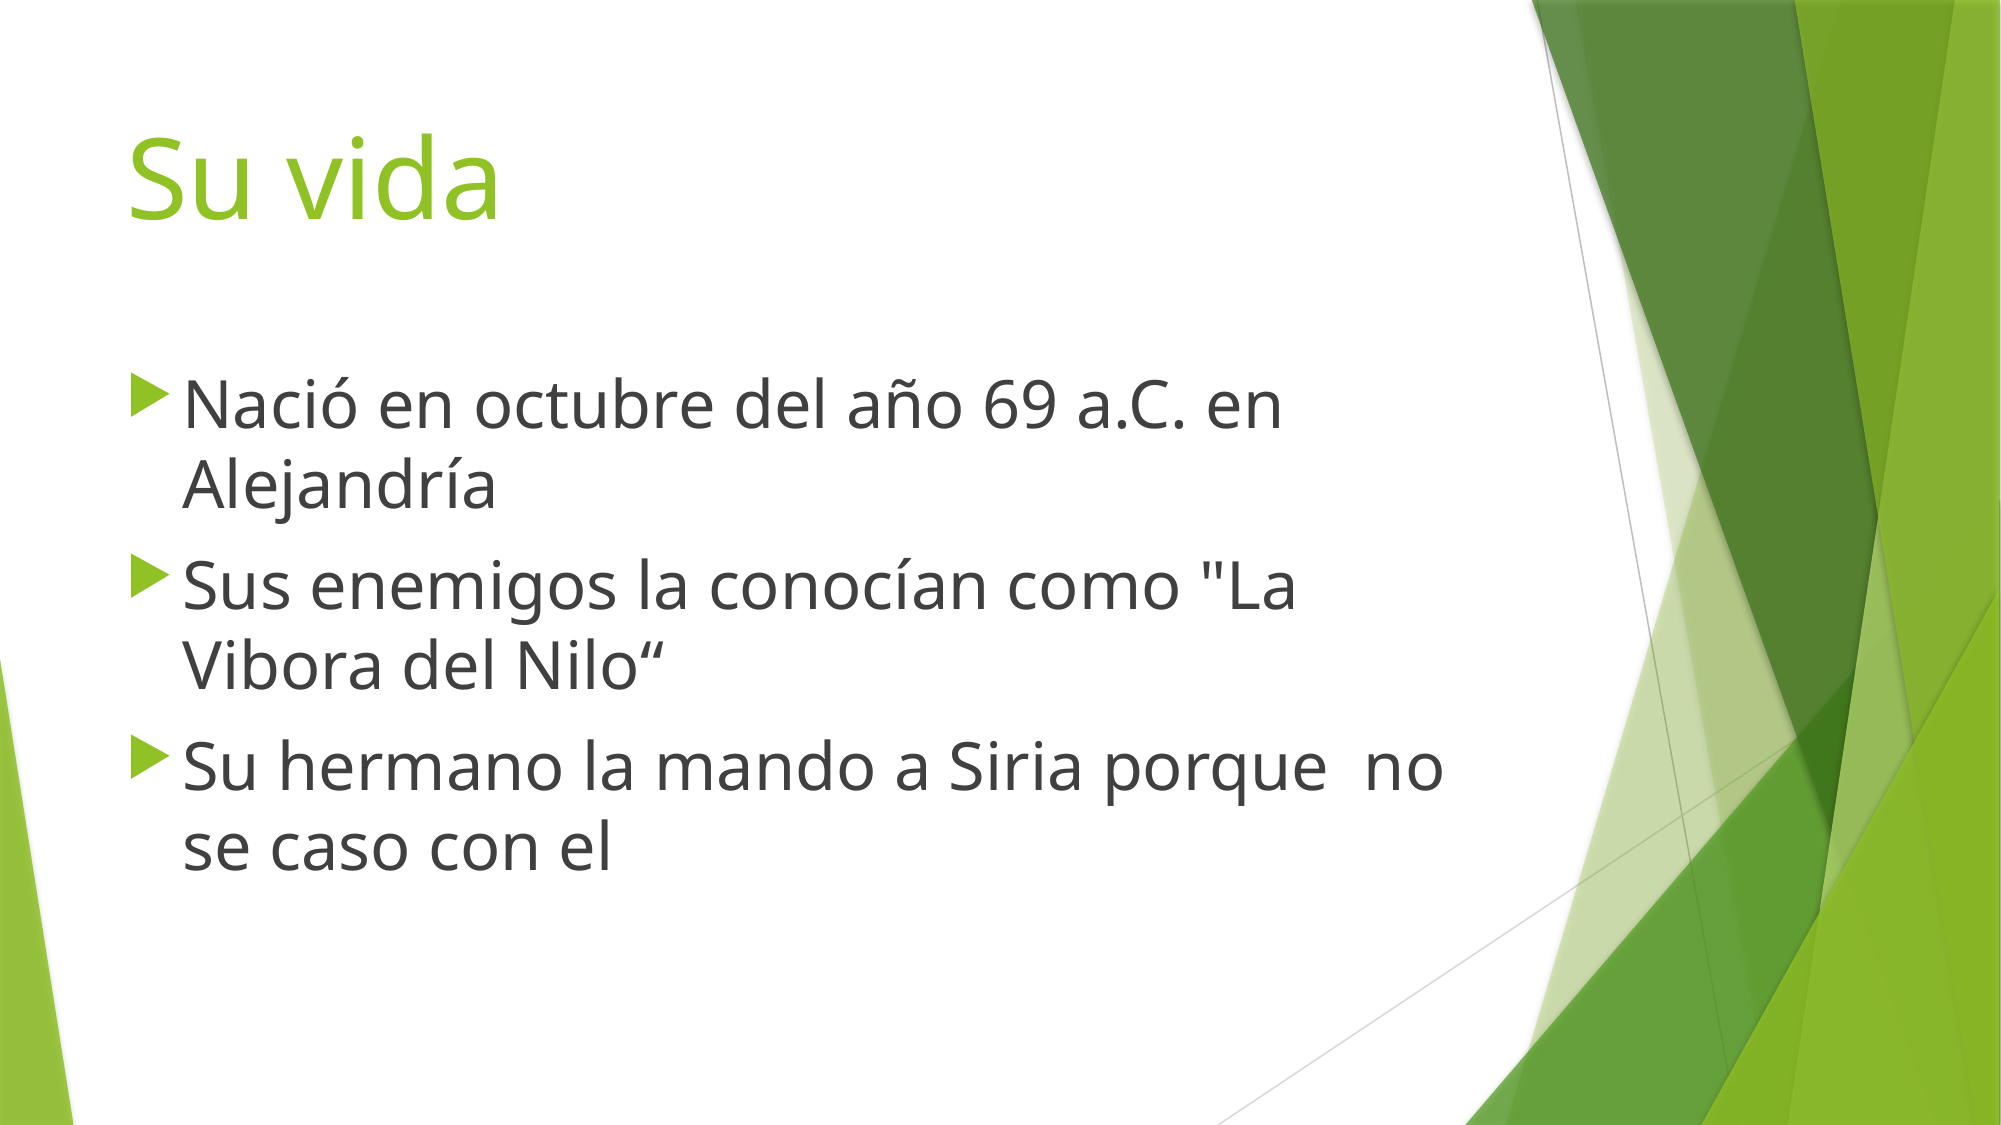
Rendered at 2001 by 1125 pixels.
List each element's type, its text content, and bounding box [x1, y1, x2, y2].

title Su vida [111, 99, 1551, 317]
list Nació en octubre del año 69 a.C. en Alejandría Sus enemigos la conocían como "La Vibora del Nilo“ Su hermano la mando a Siria porque no se caso con el [111, 354, 1522, 799]
